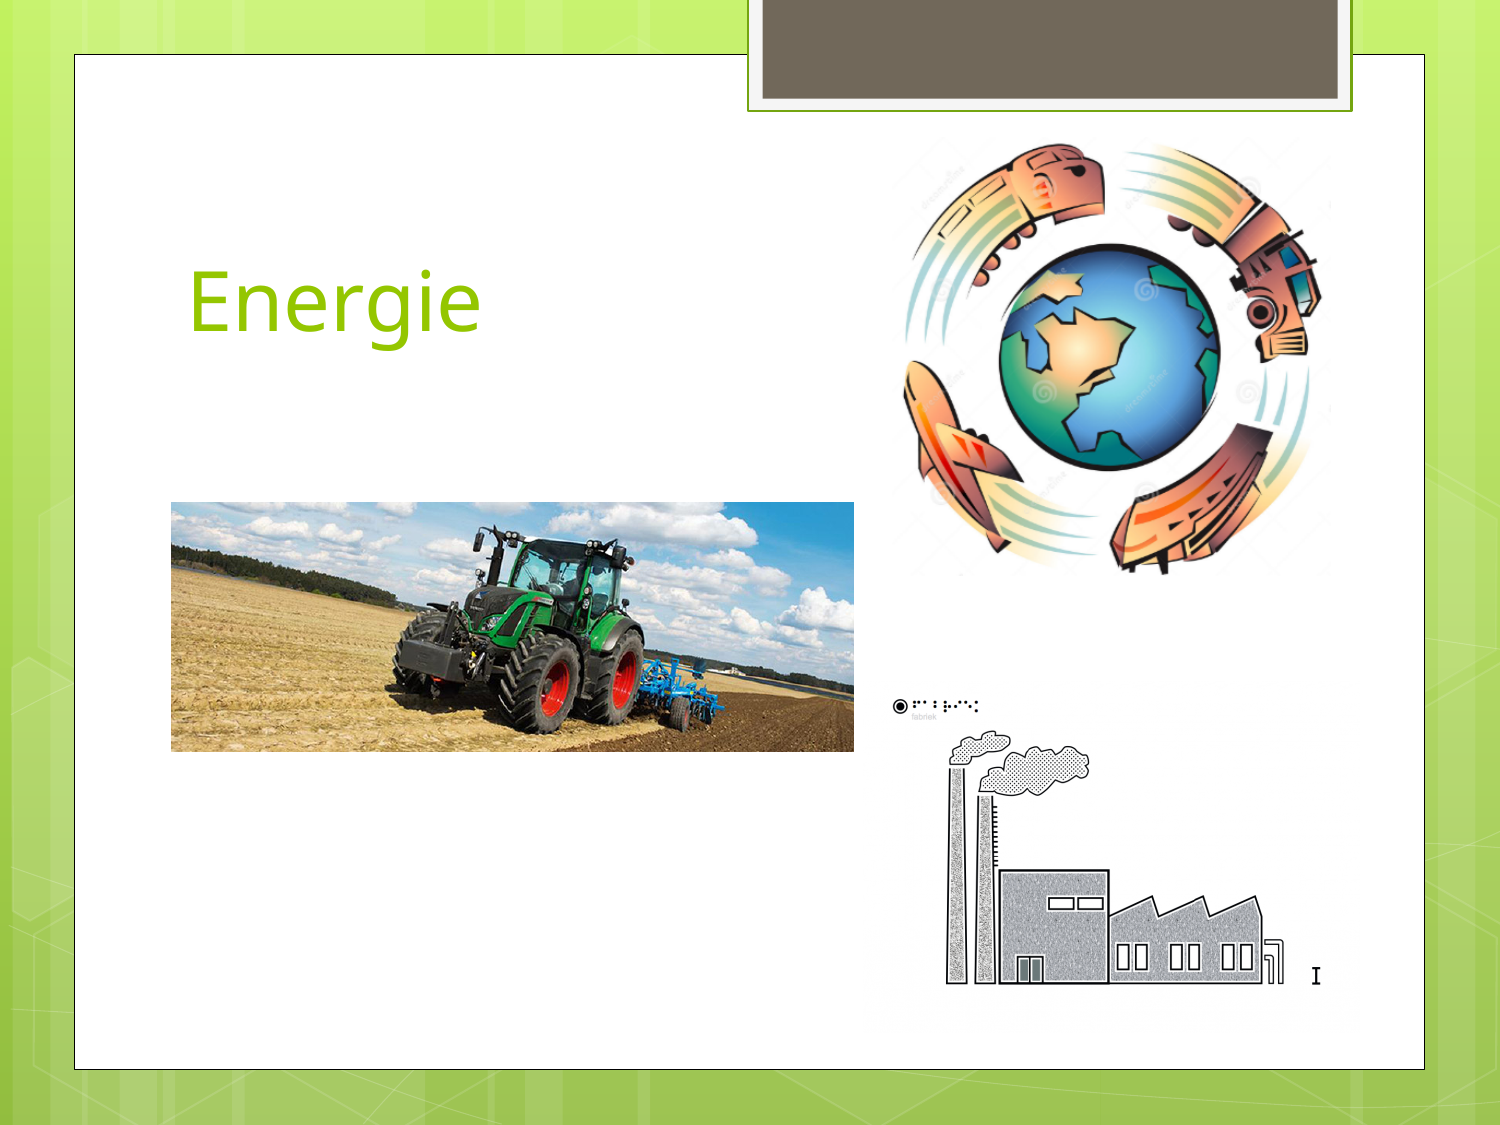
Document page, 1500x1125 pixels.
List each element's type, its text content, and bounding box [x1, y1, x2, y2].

title Energie [171, 168, 886, 357]
picture [863, 681, 1360, 1033]
picture [892, 136, 1331, 576]
picture [170, 502, 854, 752]
